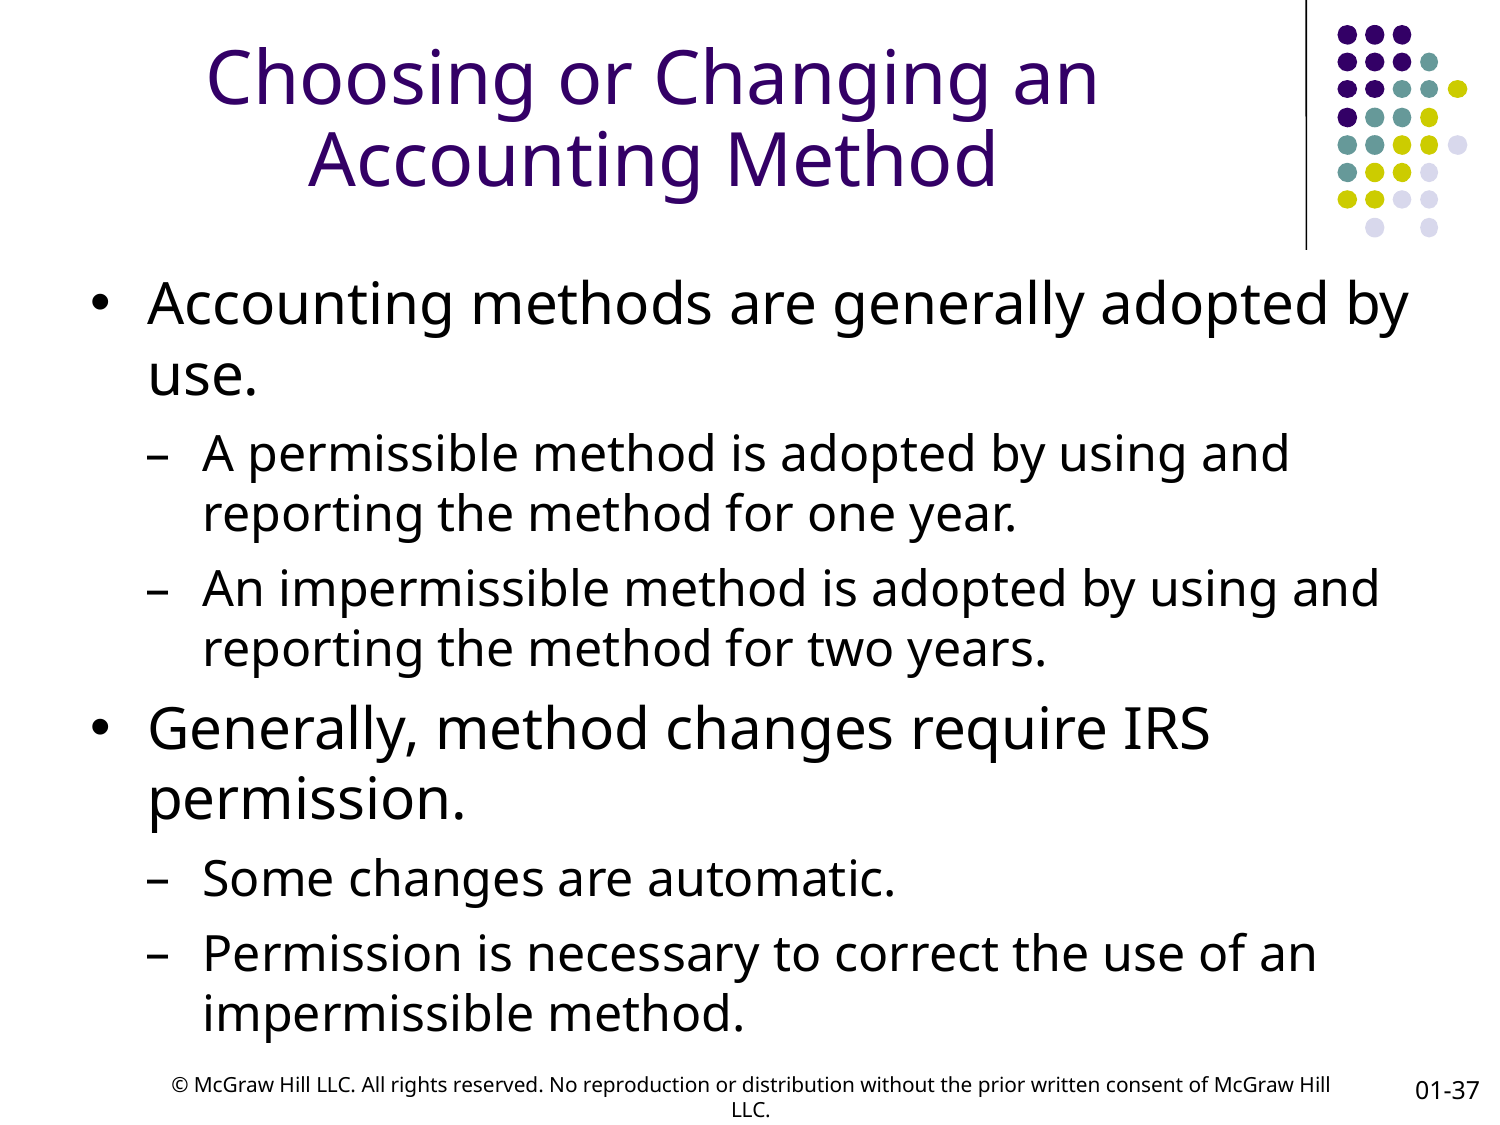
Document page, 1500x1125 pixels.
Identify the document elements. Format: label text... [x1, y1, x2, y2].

slide_number 01-37 [1345, 1061, 1496, 1122]
list Accounting methods are generally adopted by use. A permissible method is adopted by using and reporting the method for one year. An impermissible method is adopted by using and reporting the method for two years. Generally, method changes require IRS permission. Some changes are automatic. Permission is necessary to correct the use of an impermissible method. [75, 259, 1425, 1062]
title Choosing or Changing an Accounting Method [32, 8, 1275, 234]
